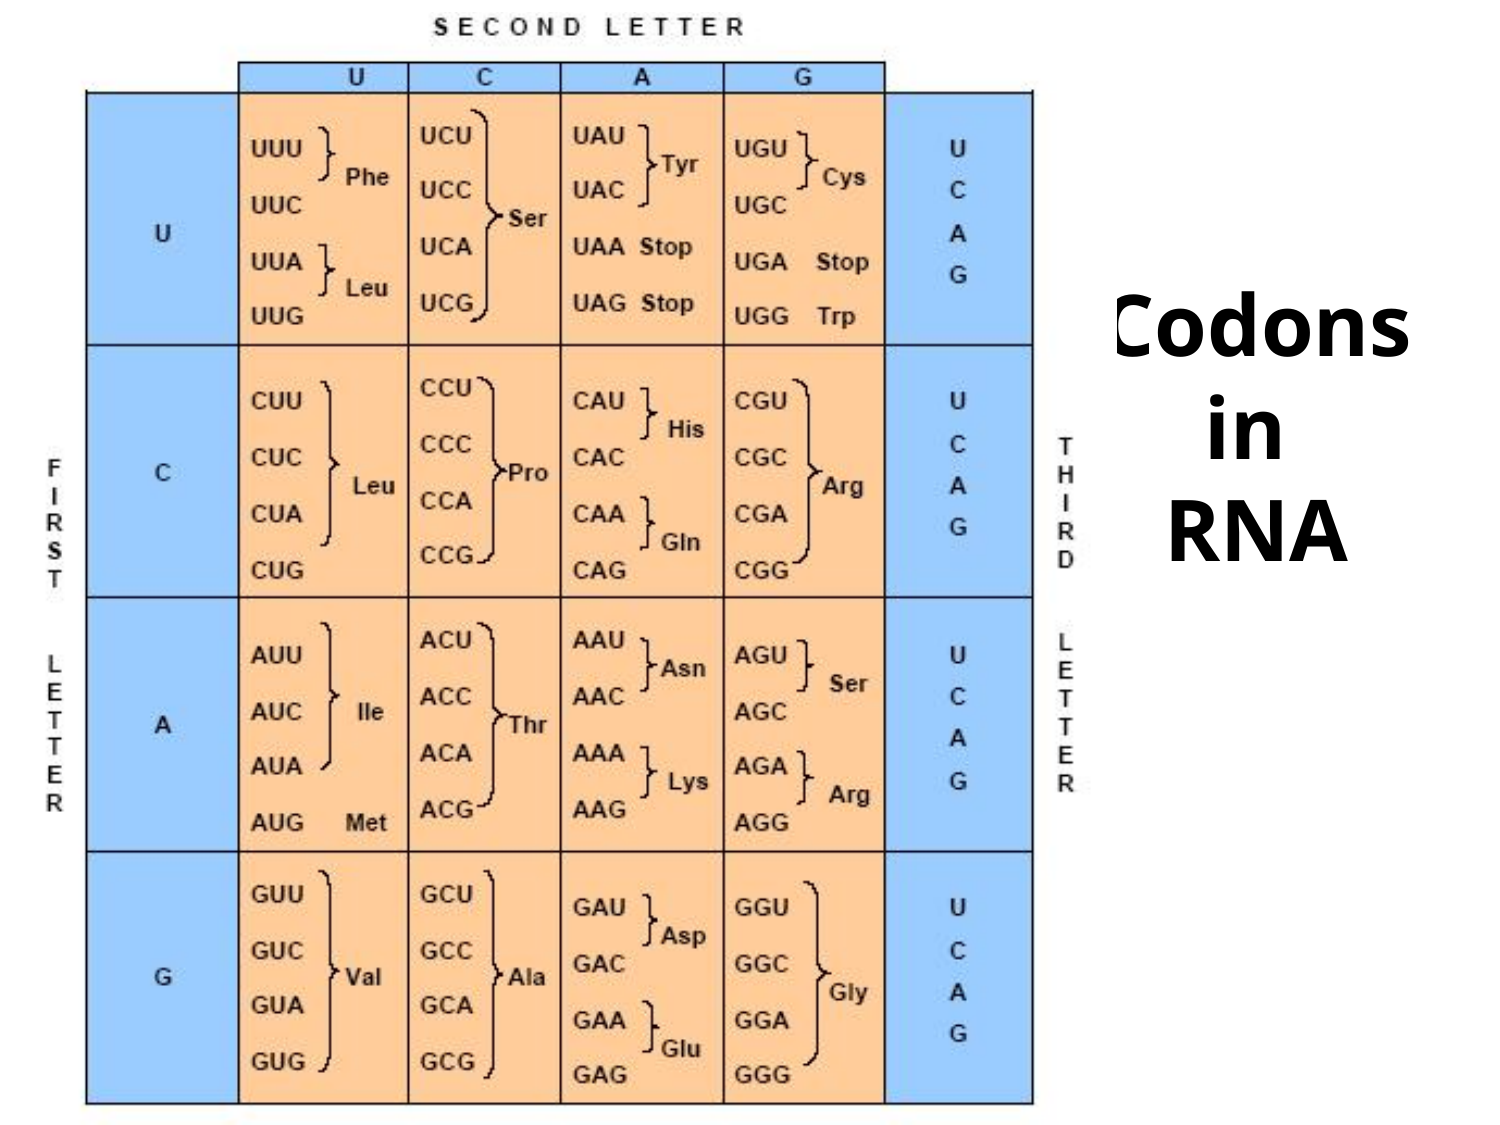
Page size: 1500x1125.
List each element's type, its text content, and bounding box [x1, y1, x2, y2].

title Codons in RNA [1120, 262, 1500, 588]
picture [12, 12, 1117, 1125]
